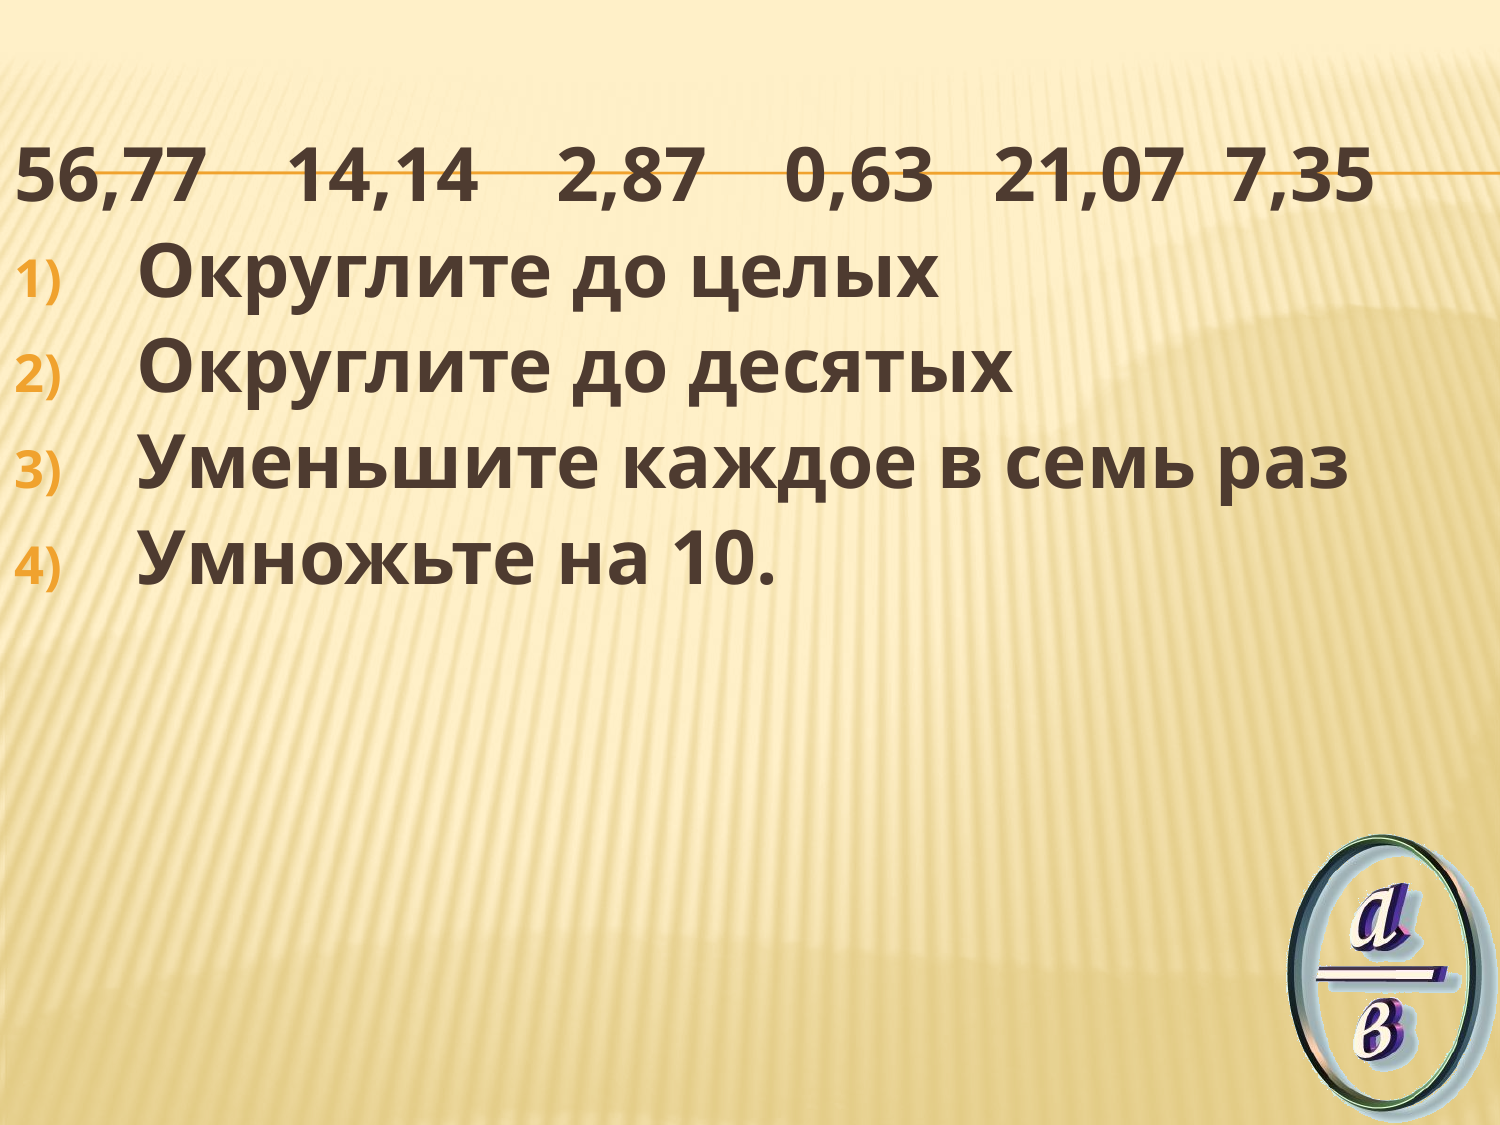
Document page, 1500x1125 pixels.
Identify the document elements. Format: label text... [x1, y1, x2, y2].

picture [1286, 833, 1500, 1125]
list 56,77 14,14 2,87 0,63 21,07 7,35 Округлите до целых Округлите до десятых Уменьшите каждое в семь раз Умножьте на 10. [0, 128, 1500, 809]
